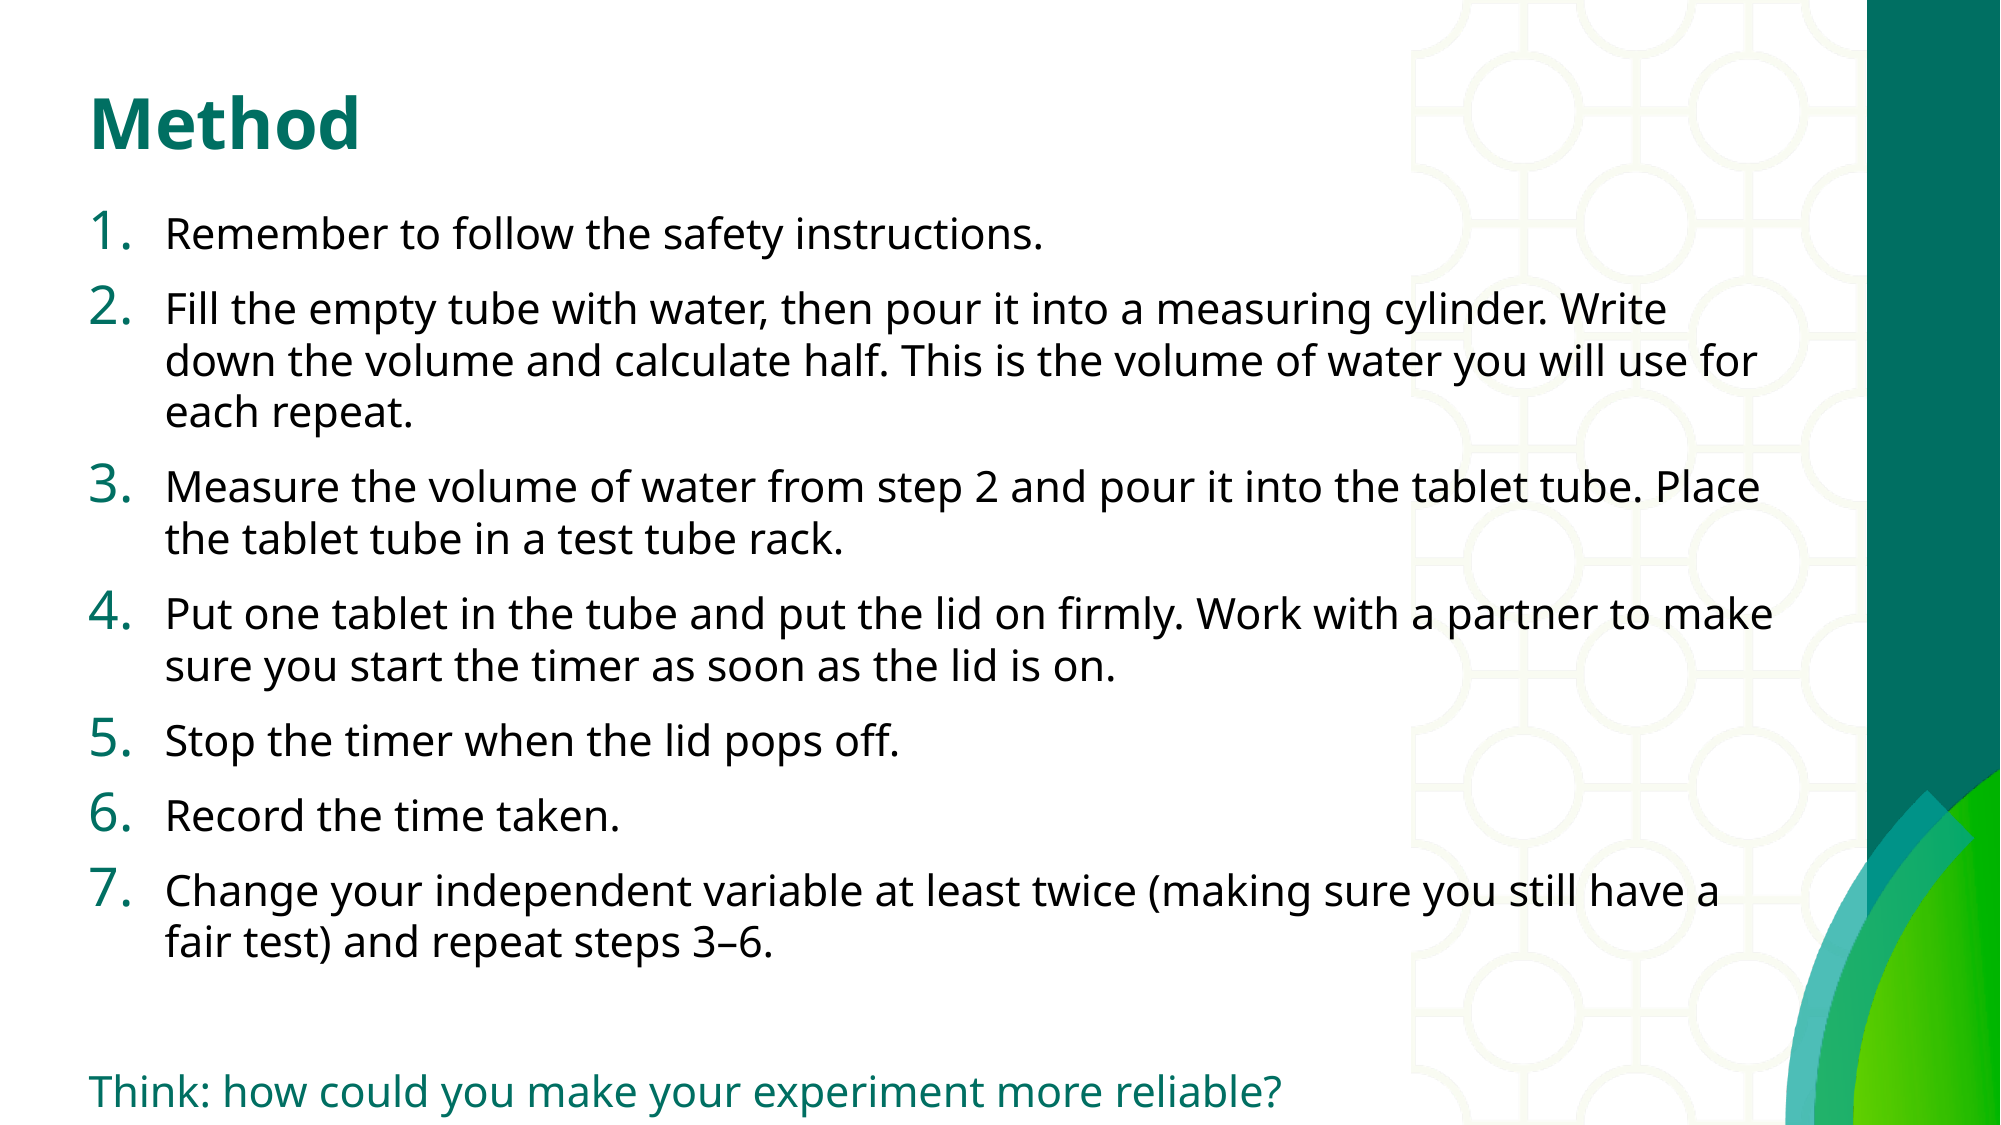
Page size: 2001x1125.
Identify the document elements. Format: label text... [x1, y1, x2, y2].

list Remember to follow the safety instructions. Fill the empty tube with water, then pour it into a measuring cylinder. Write down the volume and calculate half. This is the volume of water you will use for each repeat. Measure the volume of water from step 2 and pour it into the tablet tube. Place the tablet tube in a test tube rack. Put one tablet in the tube and put the lid on firmly. Work with a partner to make sure you start the timer as soon as the lid is on. Stop the timer when the lid pops off. Record the time taken. Change your independent variable at least twice (making sure you still have a fair test) and repeat steps 3–6. Think: how could you make your experiment more reliable? [88, 206, 1793, 1125]
picture [1411, 0, 2001, 1125]
title Method [88, 88, 1743, 161]
